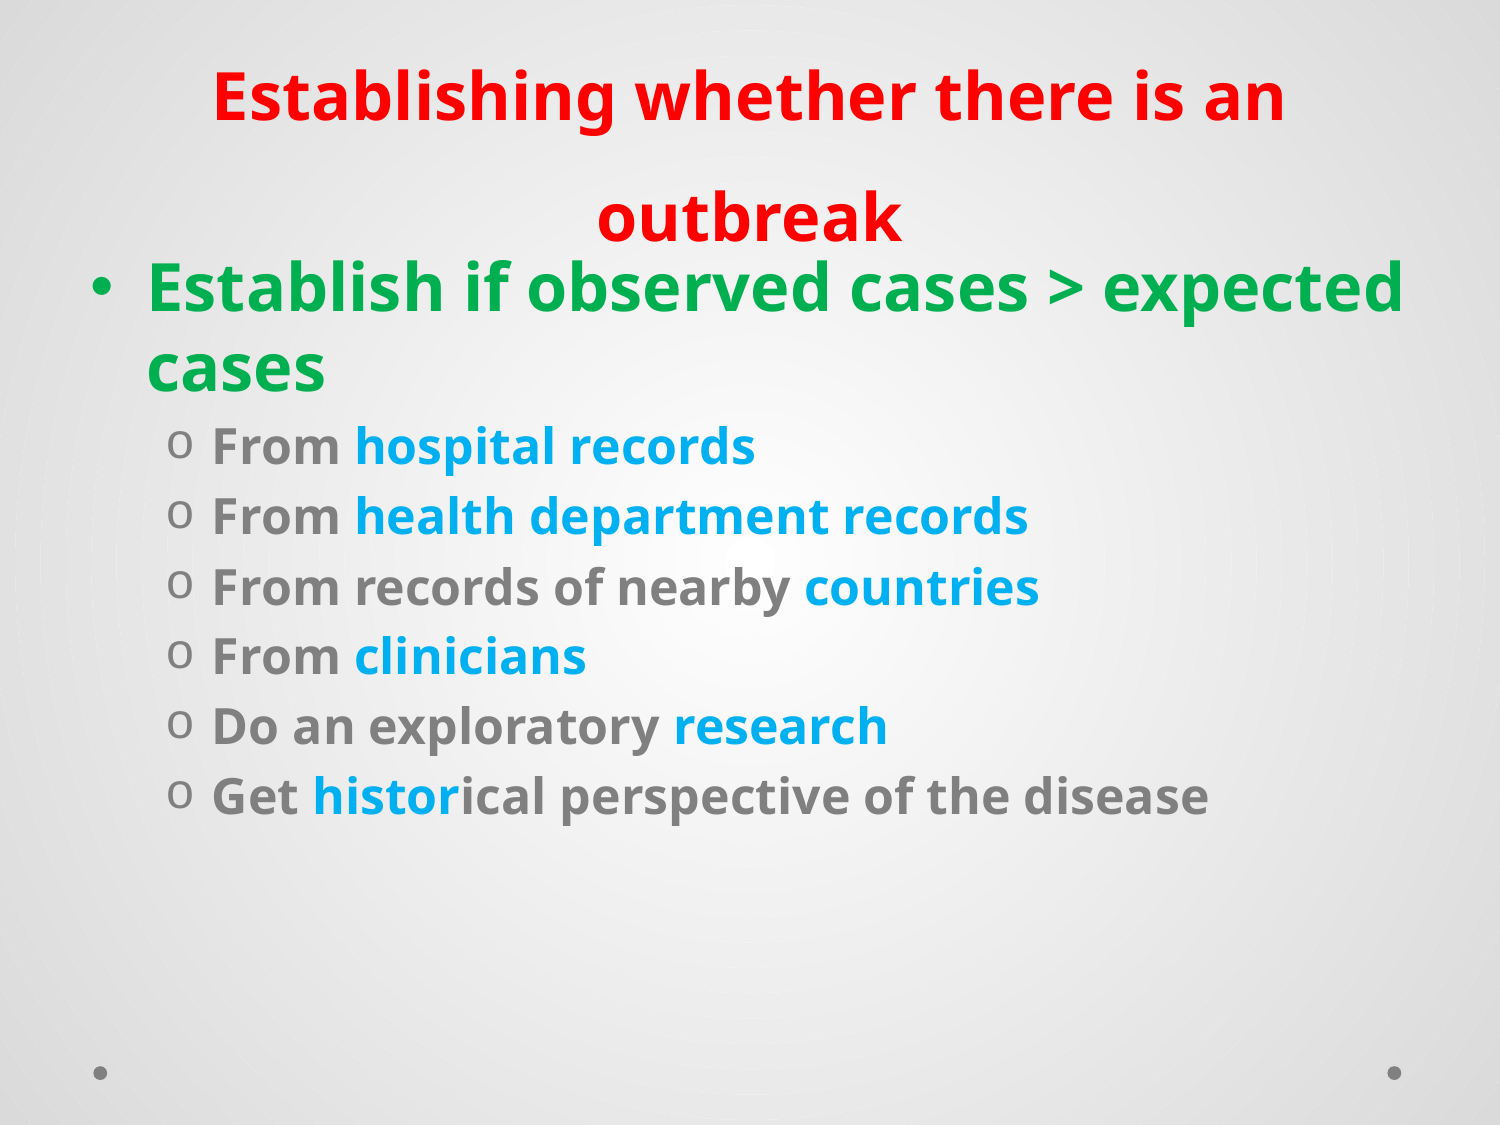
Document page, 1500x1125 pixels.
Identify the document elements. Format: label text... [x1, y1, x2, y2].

list Establish if observed cases > expected cases From hospital records From health department records From records of nearby countries From clinicians Do an exploratory research Get historical perspective of the disease [75, 237, 1425, 1005]
title Establishing whether there is an outbreak [75, 0, 1425, 237]
